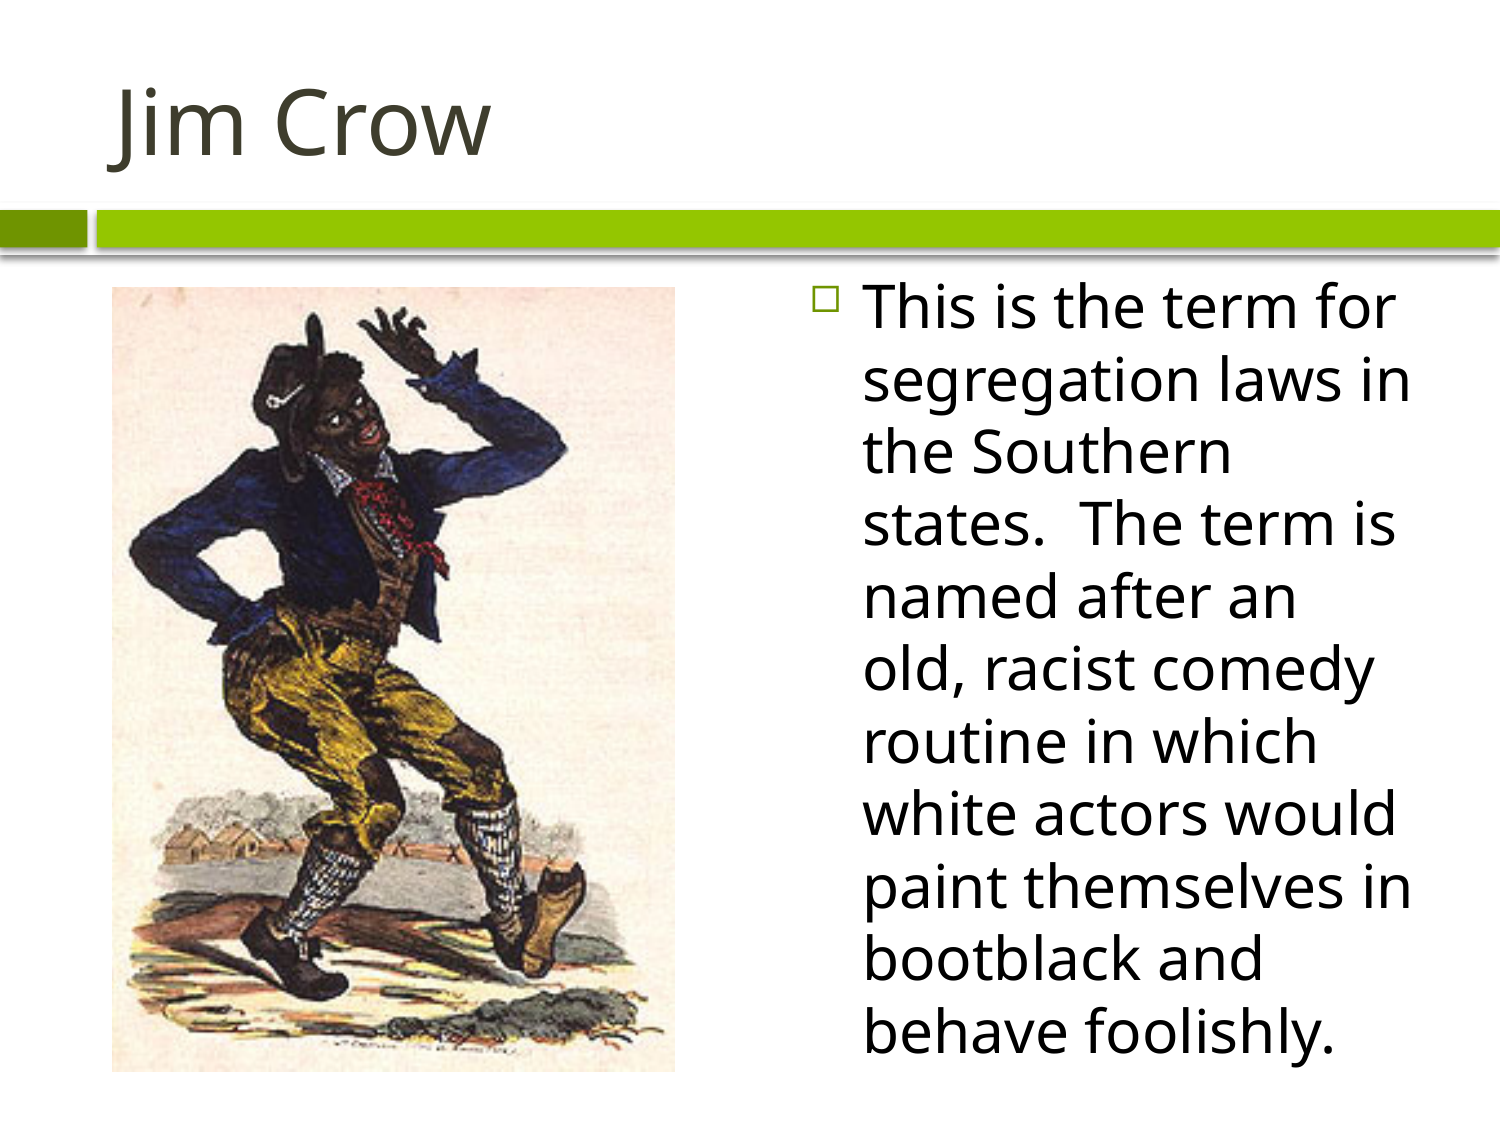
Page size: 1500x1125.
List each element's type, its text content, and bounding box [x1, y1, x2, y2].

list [112, 287, 676, 1073]
list This is the term for segregation laws in the Southern states. The term is named after an old, racist comedy routine in which white actors would paint themselves in bootblack and behave foolishly. [794, 260, 1433, 1011]
title Jim Crow [99, 37, 1438, 200]
